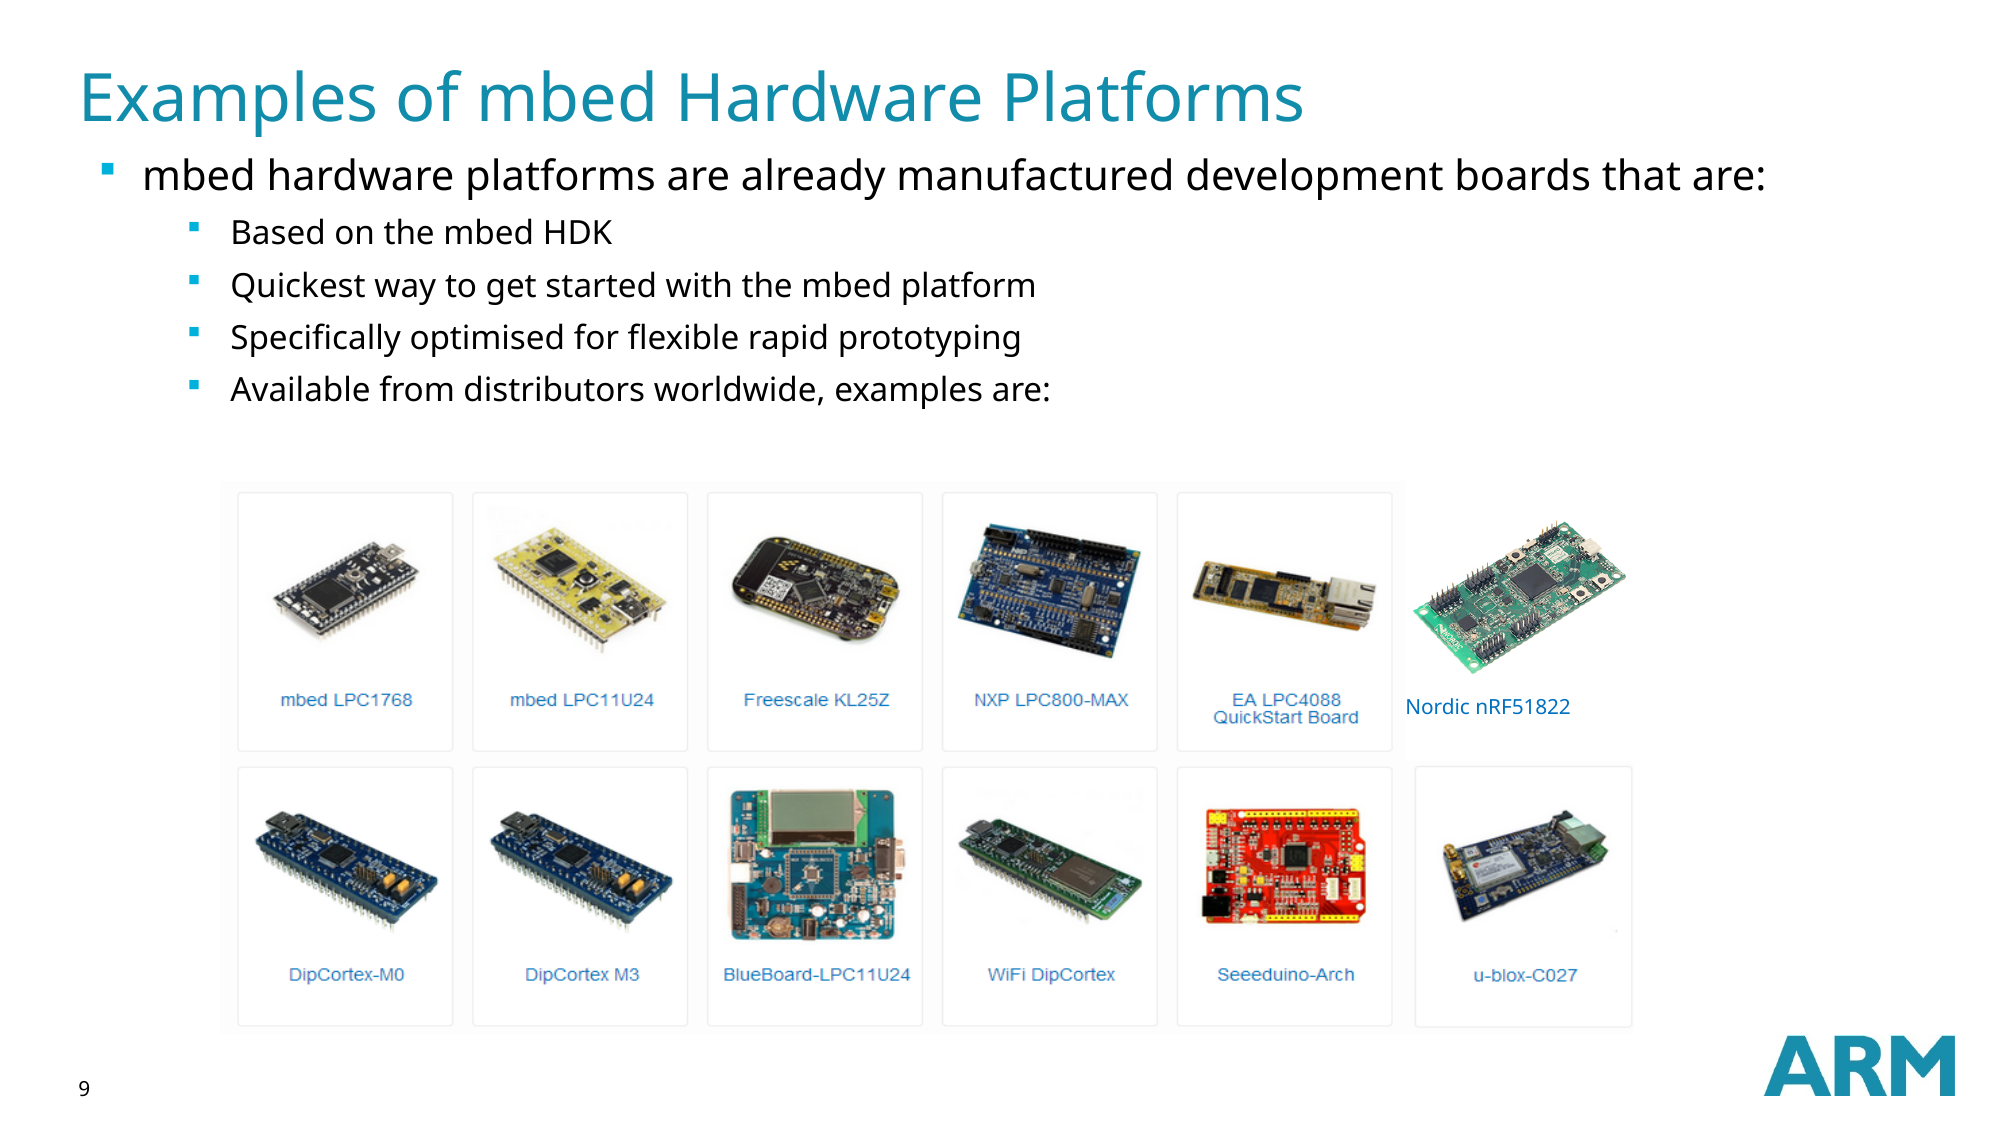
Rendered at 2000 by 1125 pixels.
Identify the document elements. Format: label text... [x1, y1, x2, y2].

title Examples of mbed Hardware Platforms [78, 55, 1910, 150]
picture [1763, 1035, 1955, 1096]
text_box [220, 480, 1635, 1034]
list mbed hardware platforms are already manufactured development boards that are: Based on the mbed HDK Quickest way to get started with the mbed platform Specifically optimised for flexible rapid prototyping Available from distributors worldwide, examples are: [98, 148, 1967, 519]
